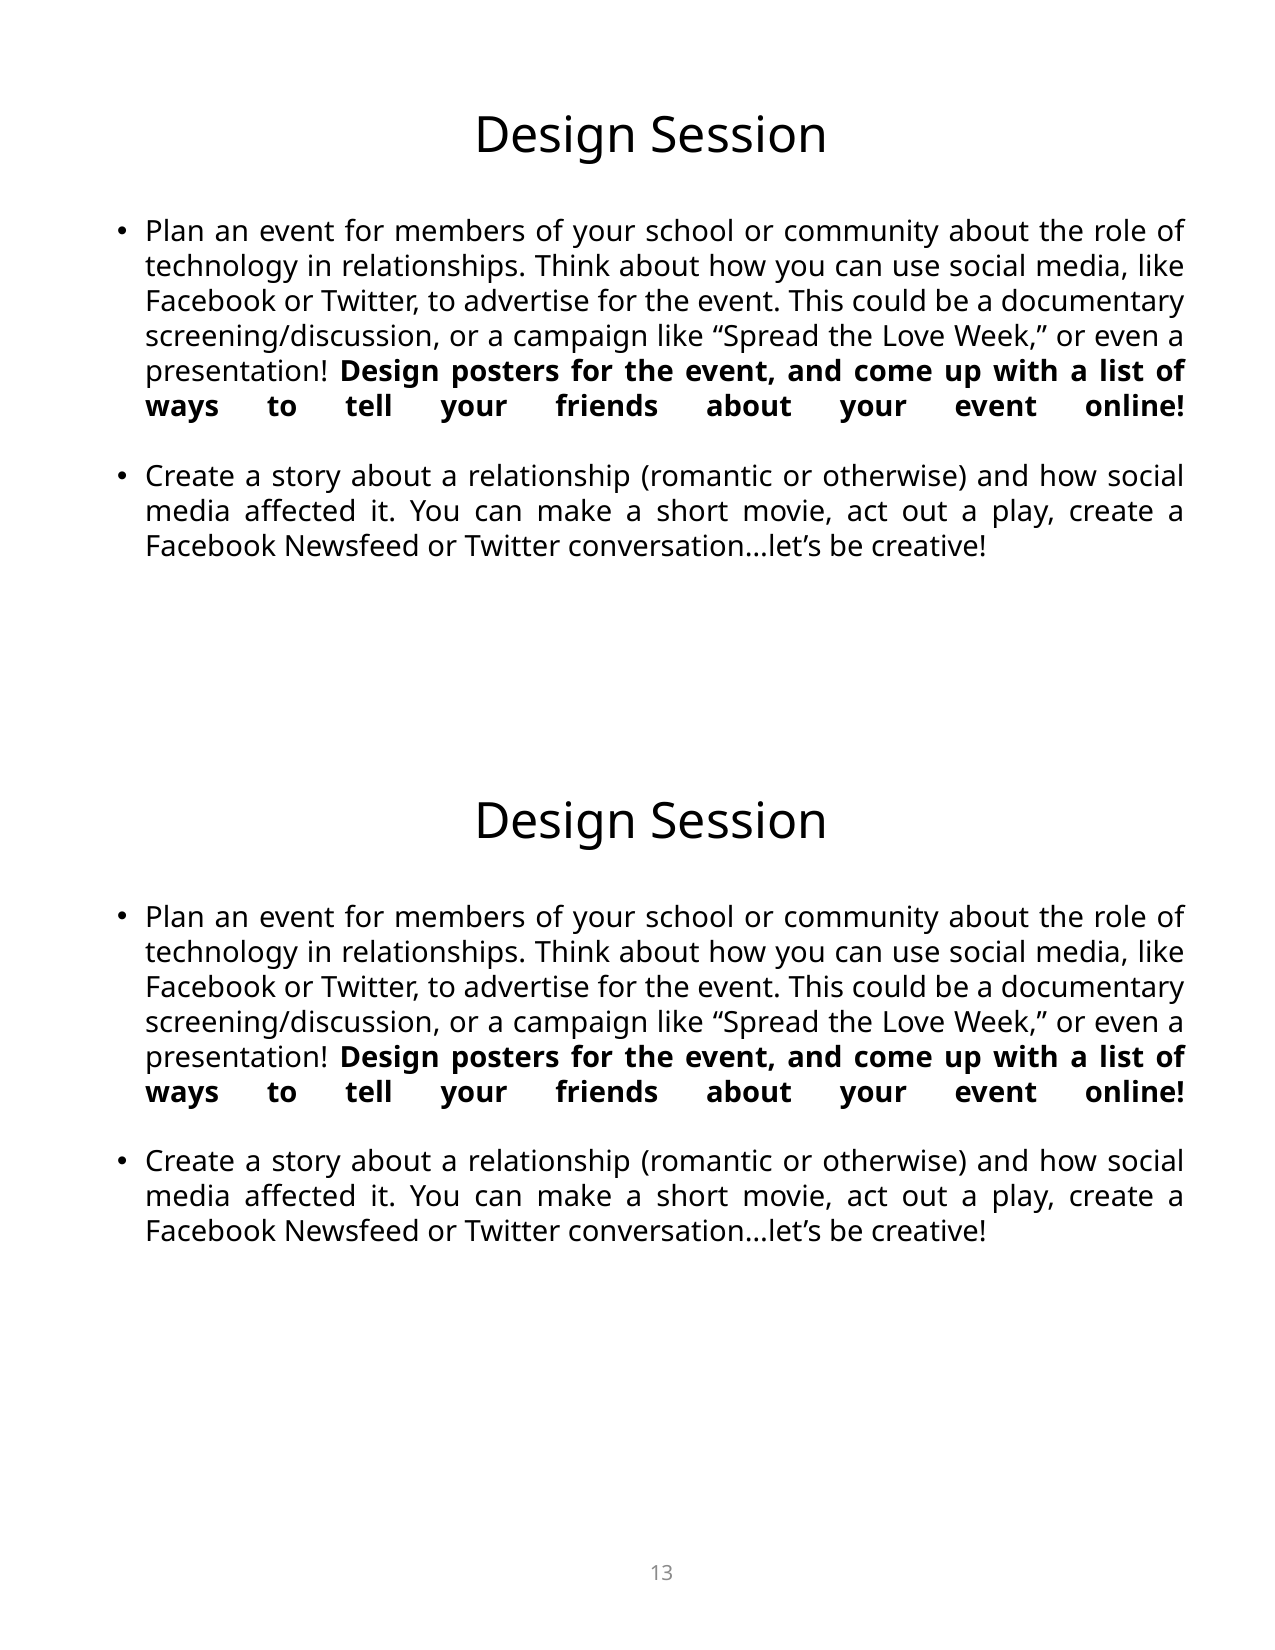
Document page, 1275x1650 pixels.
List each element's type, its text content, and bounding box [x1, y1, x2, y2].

text_box Design Session Plan an event for members of your school or community about the role of technology in relationships. Think about how you can use social media, like Facebook or Twitter, to advertise for the event. This could be a documentary screening/discussion, or a campaign like “Spread the Love Week,” or even a presentation! Design posters for the event, and come up with a list of ways to tell your friends about your event online! Create a story about a relationship (romantic or otherwise) and how social media affected it. You can make a short movie, act out a play, create a Facebook Newsfeed or Twitter conversation…let’s be creative! [102, 95, 1201, 620]
slide_number 13 [512, 1529, 811, 1618]
text_box Design Session Plan an event for members of your school or community about the role of technology in relationships. Think about how you can use social media, like Facebook or Twitter, to advertise for the event. This could be a documentary screening/discussion, or a campaign like “Spread the Love Week,” or even a presentation! Design posters for the event, and come up with a list of ways to tell your friends about your event online! Create a story about a relationship (romantic or otherwise) and how social media affected it. You can make a short movie, act out a play, create a Facebook Newsfeed or Twitter conversation…let’s be creative! [102, 780, 1201, 1306]
